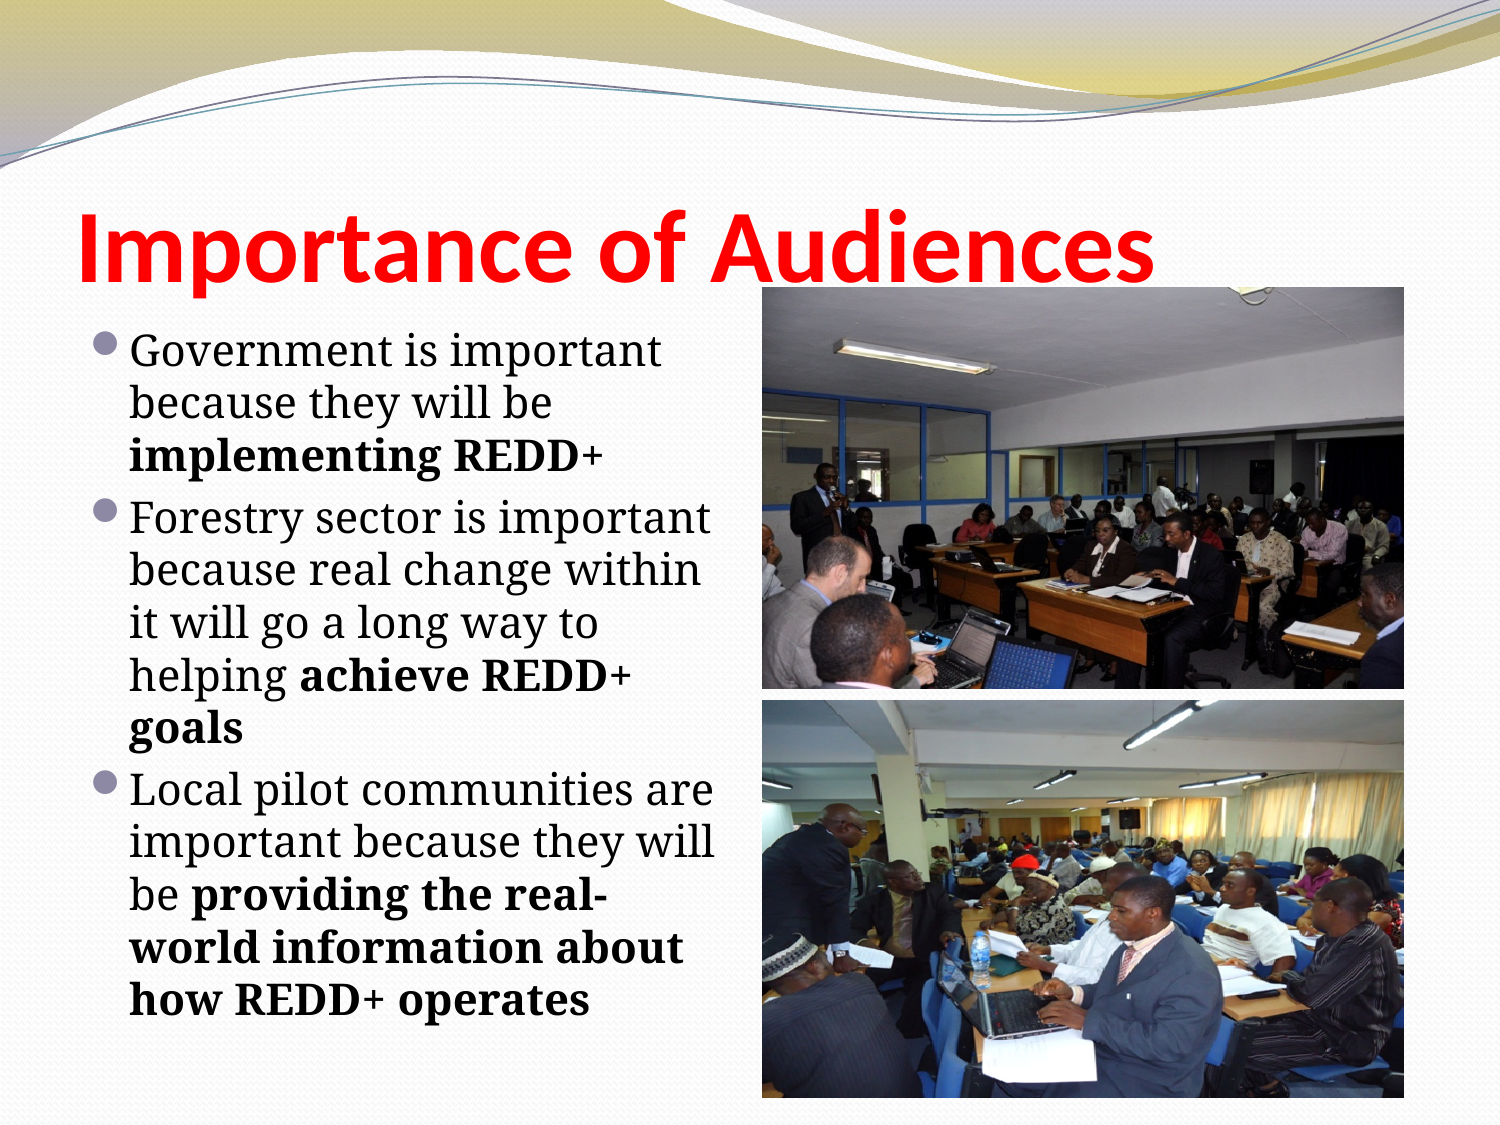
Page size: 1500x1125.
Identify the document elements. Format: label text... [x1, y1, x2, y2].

picture [762, 287, 1404, 690]
list Government is important because they will be implementing REDD+ Forestry sector is important because real change within it will go a long way to helping achieve REDD+ goals Local pilot communities are important because they will be providing the real-world information about how REDD+ operates [75, 314, 738, 1043]
title Importance of Audiences [75, 115, 1425, 303]
picture [762, 700, 1404, 1099]
